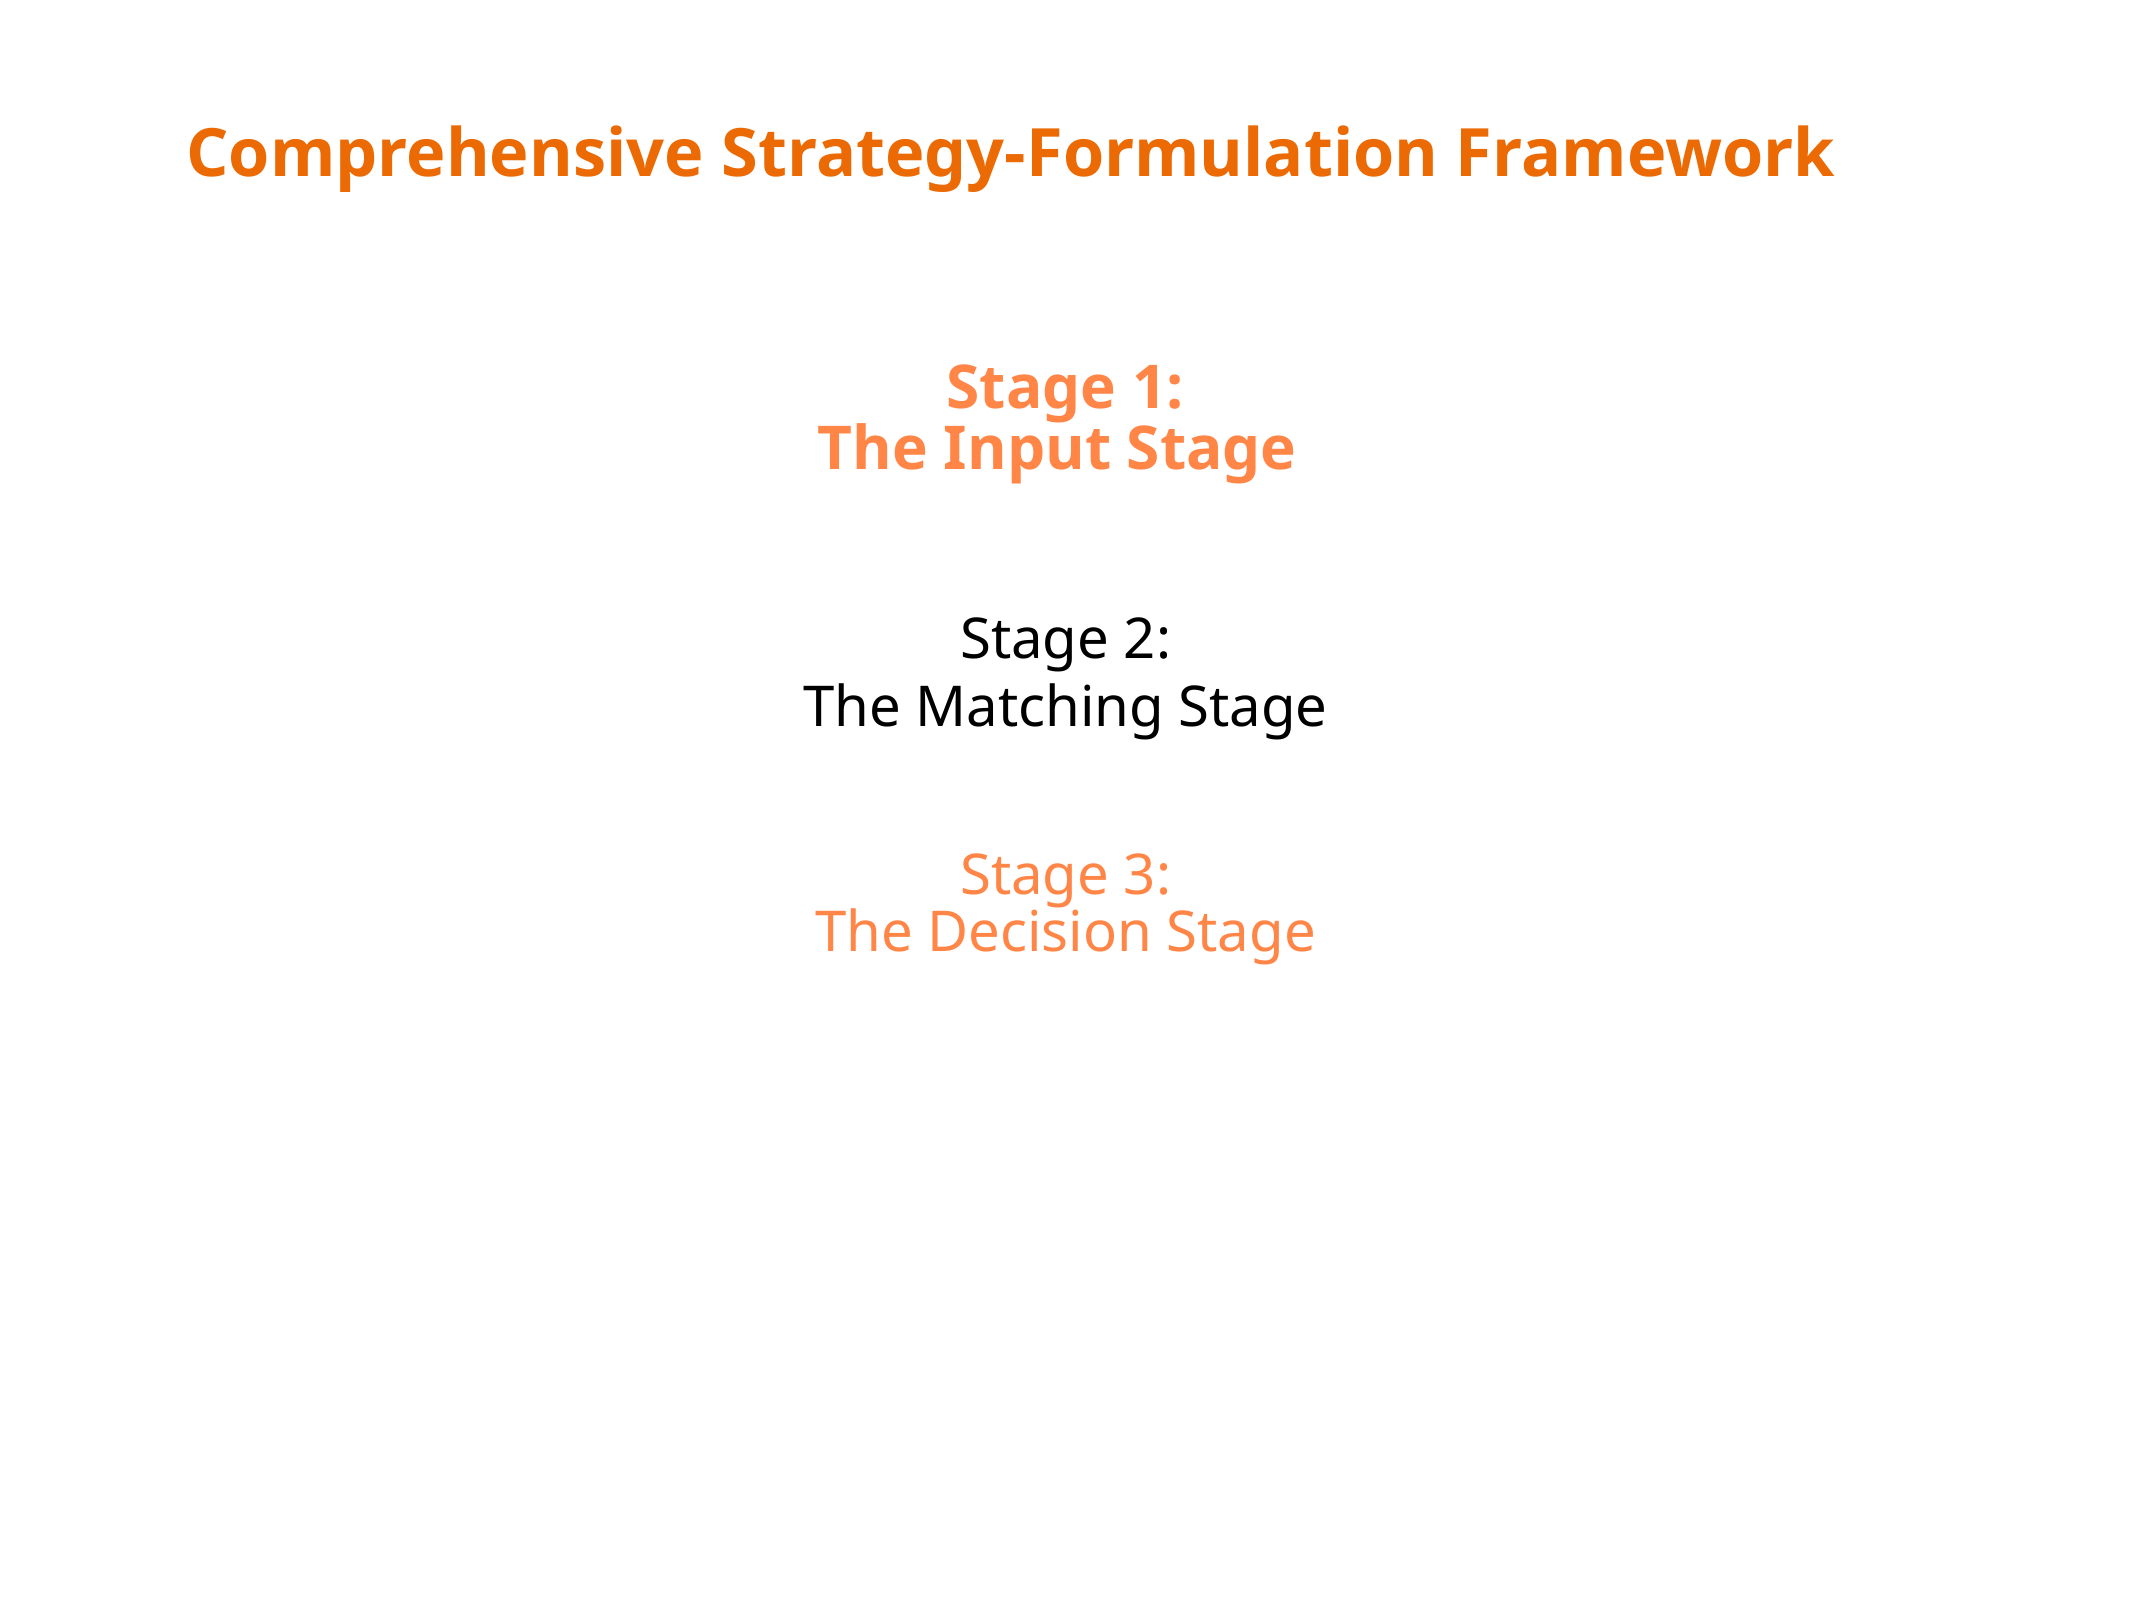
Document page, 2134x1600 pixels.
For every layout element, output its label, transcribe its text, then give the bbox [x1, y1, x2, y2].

text_box Comprehensive Strategy-Formulation Framework [186, 122, 1837, 190]
list Stage 1: The Input Stage Stage 2: The Matching Stage Stage 3: The Decision Stage [84, 360, 2047, 1600]
